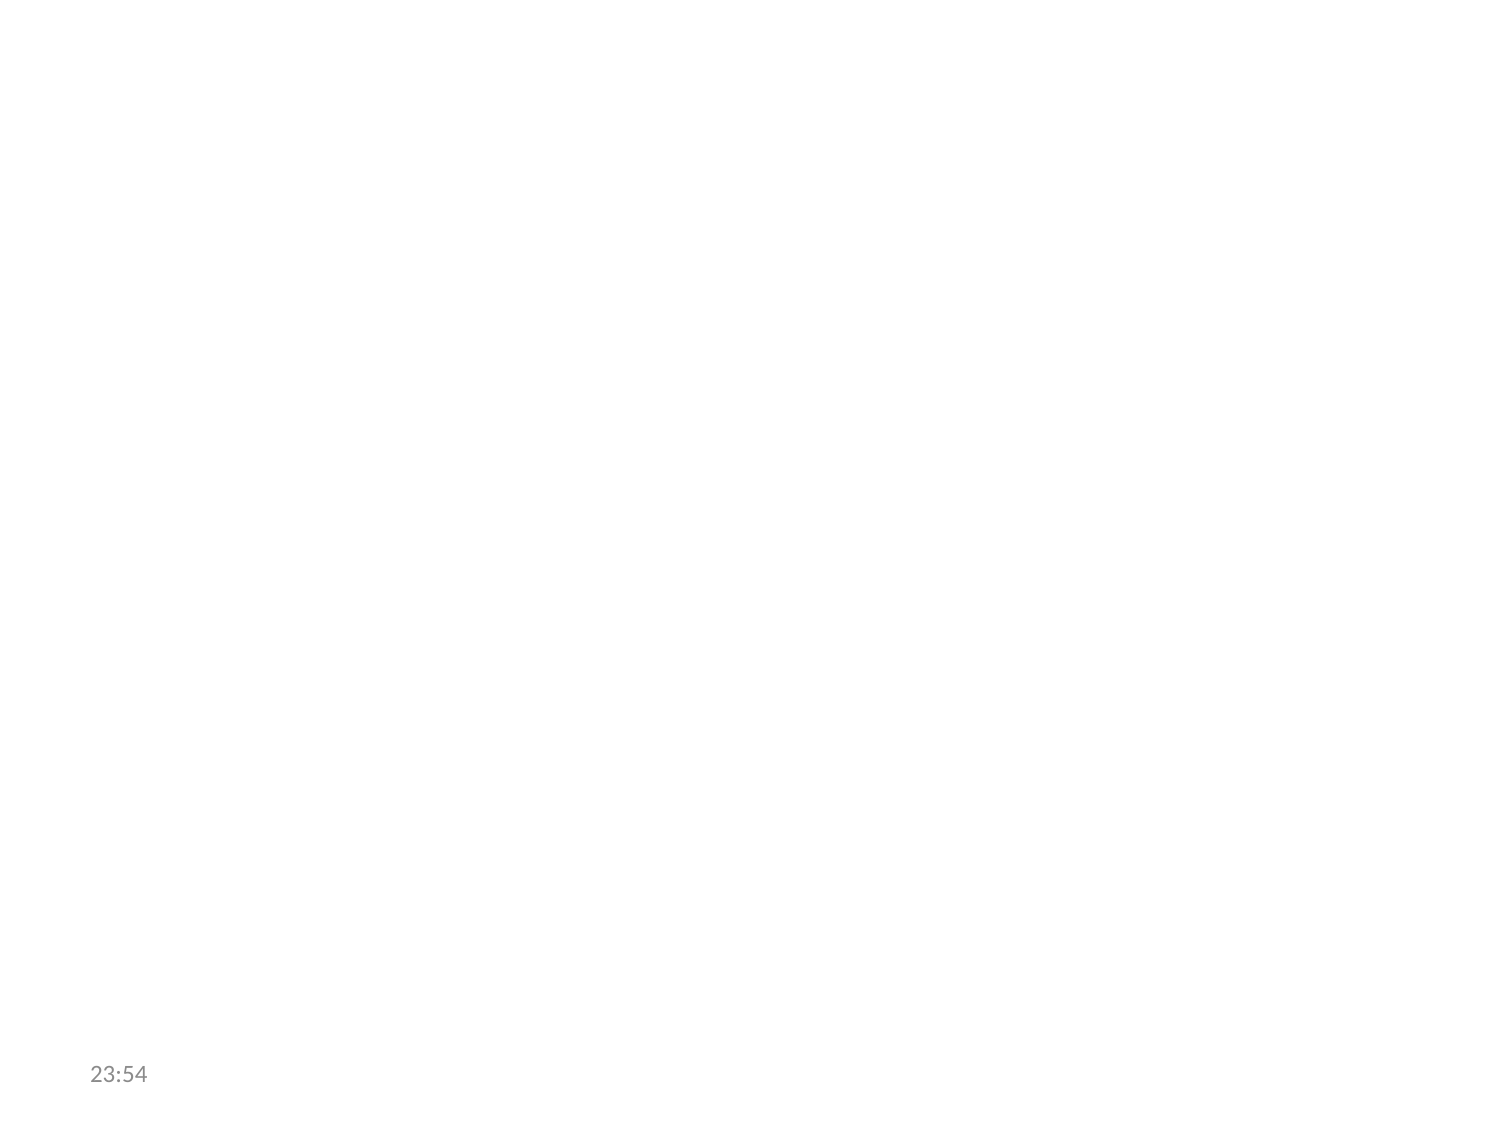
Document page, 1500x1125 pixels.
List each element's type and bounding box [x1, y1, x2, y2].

slide_number [75, 1042, 425, 1103]
